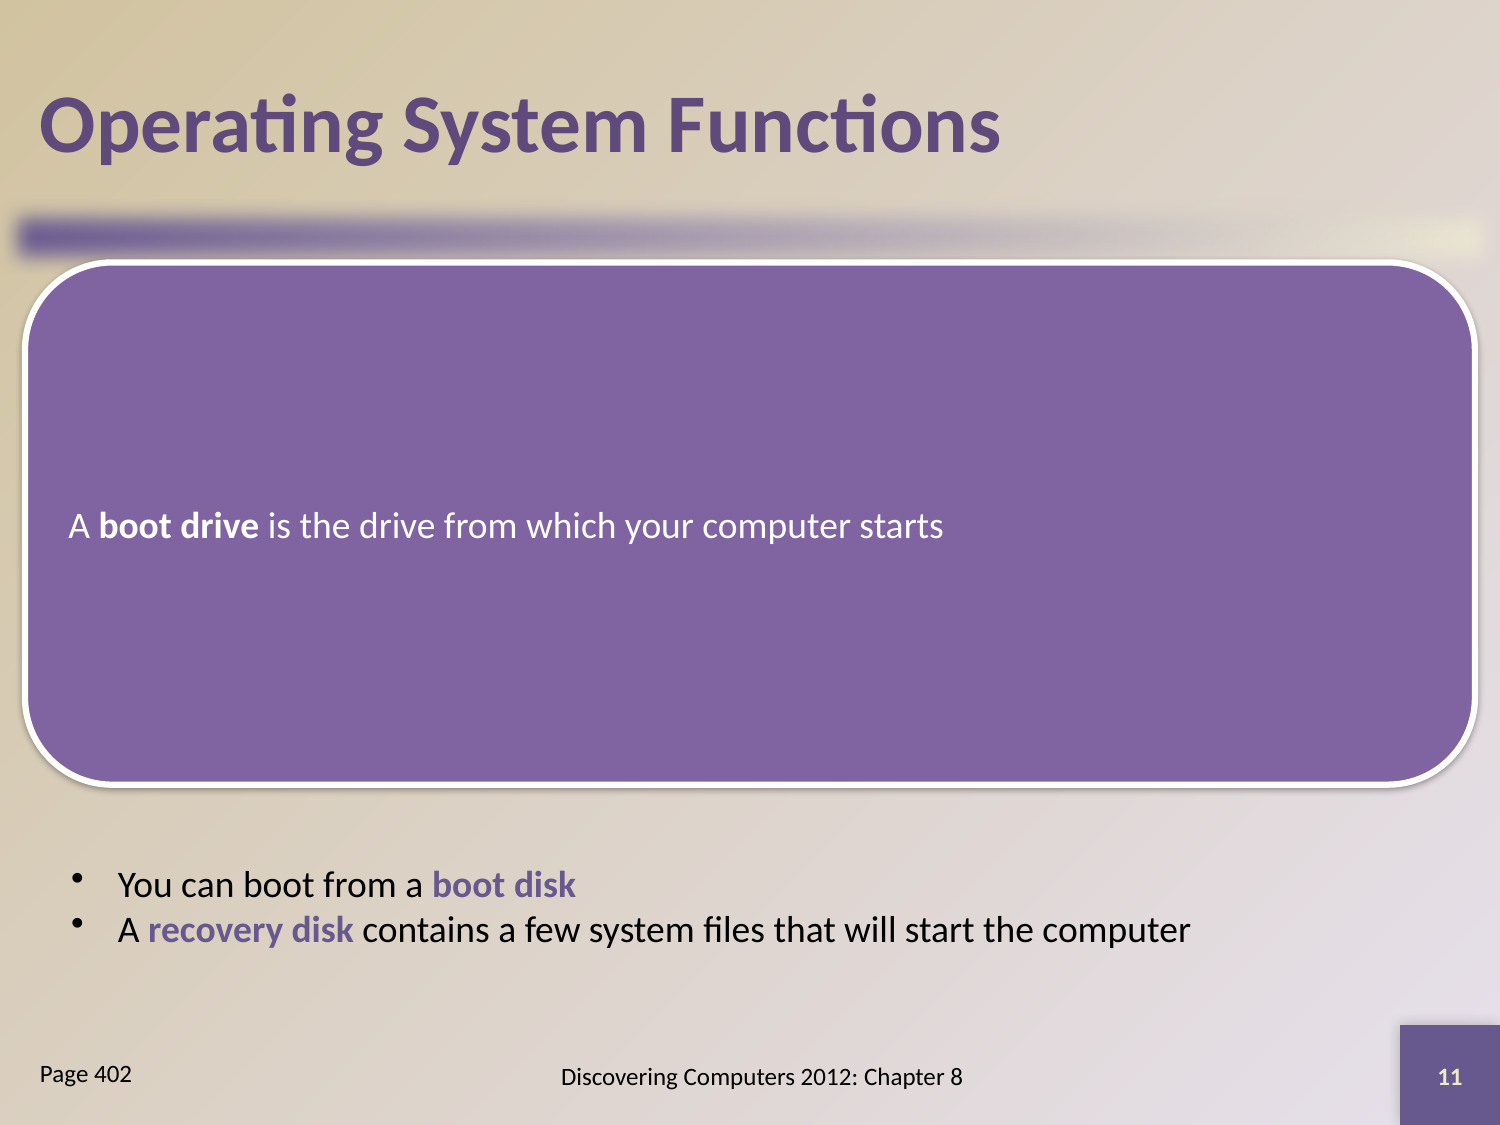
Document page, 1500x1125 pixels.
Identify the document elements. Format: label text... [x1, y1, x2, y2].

slide_number 11 [1400, 1025, 1500, 1125]
title Operating System Functions [24, 24, 1475, 213]
list Page 402 [24, 1050, 300, 1125]
footer Discovering Computers 2012: Chapter 8 [450, 1037, 1075, 1113]
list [24, 262, 1476, 1026]
